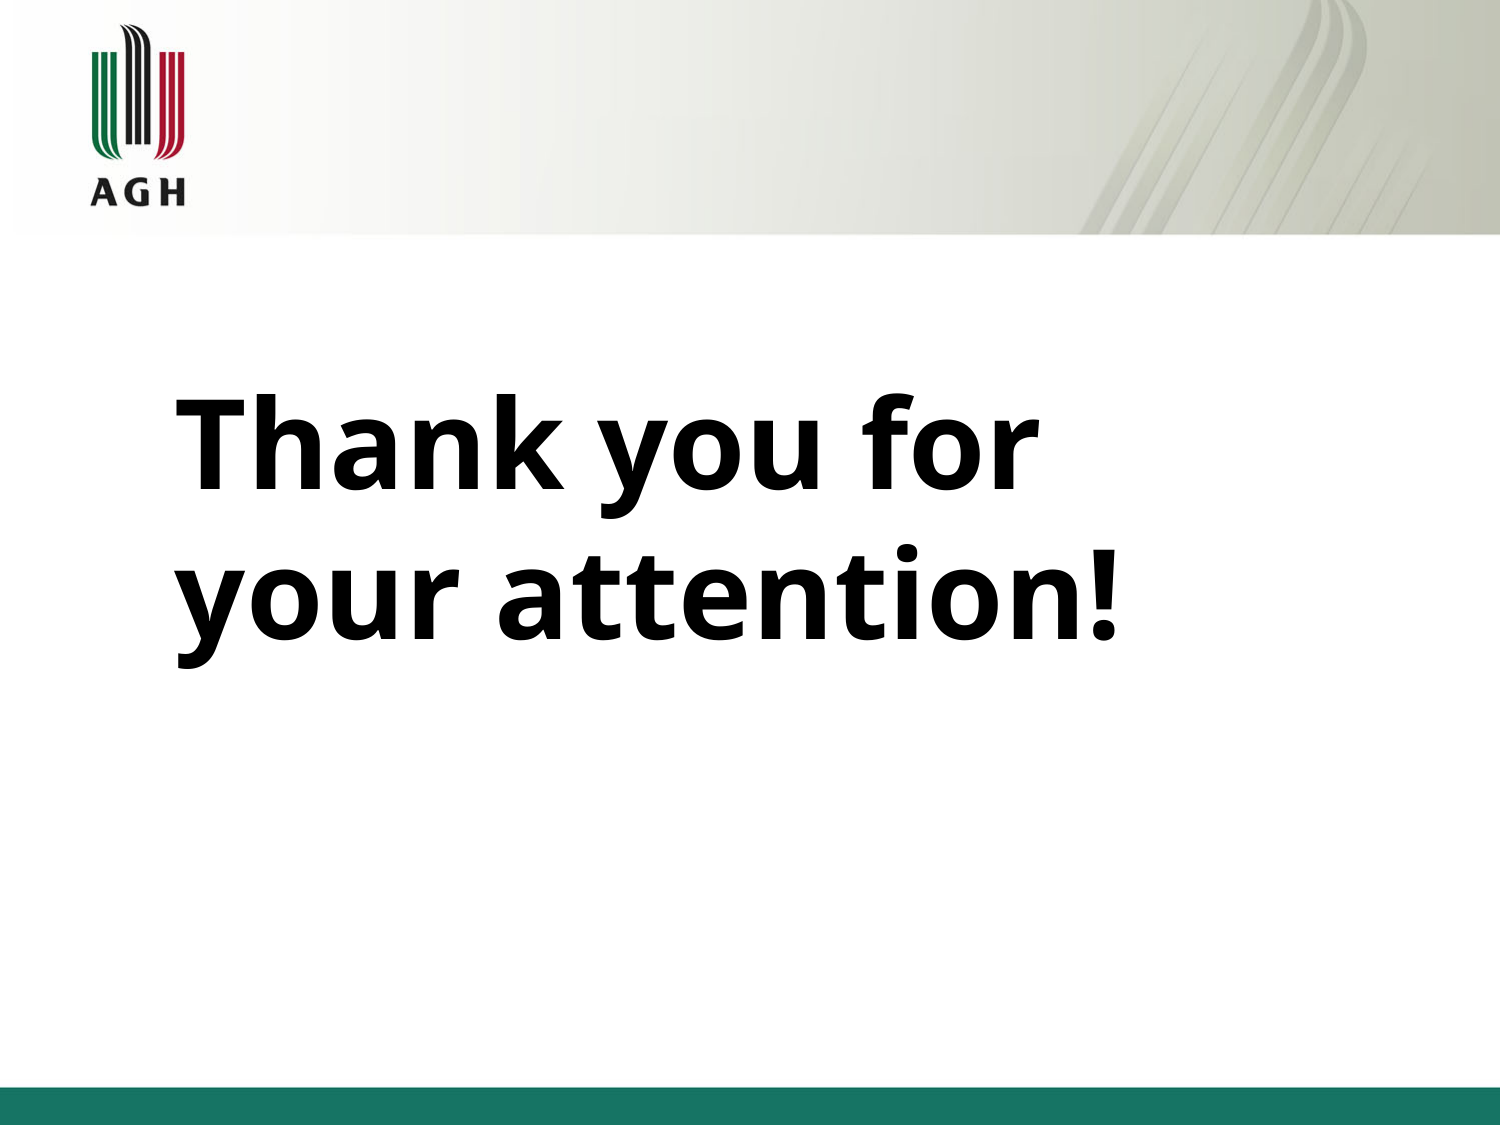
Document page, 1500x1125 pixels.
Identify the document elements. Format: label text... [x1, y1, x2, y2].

title Thank you for your attention! [160, 420, 1376, 609]
picture [0, 0, 1500, 1125]
